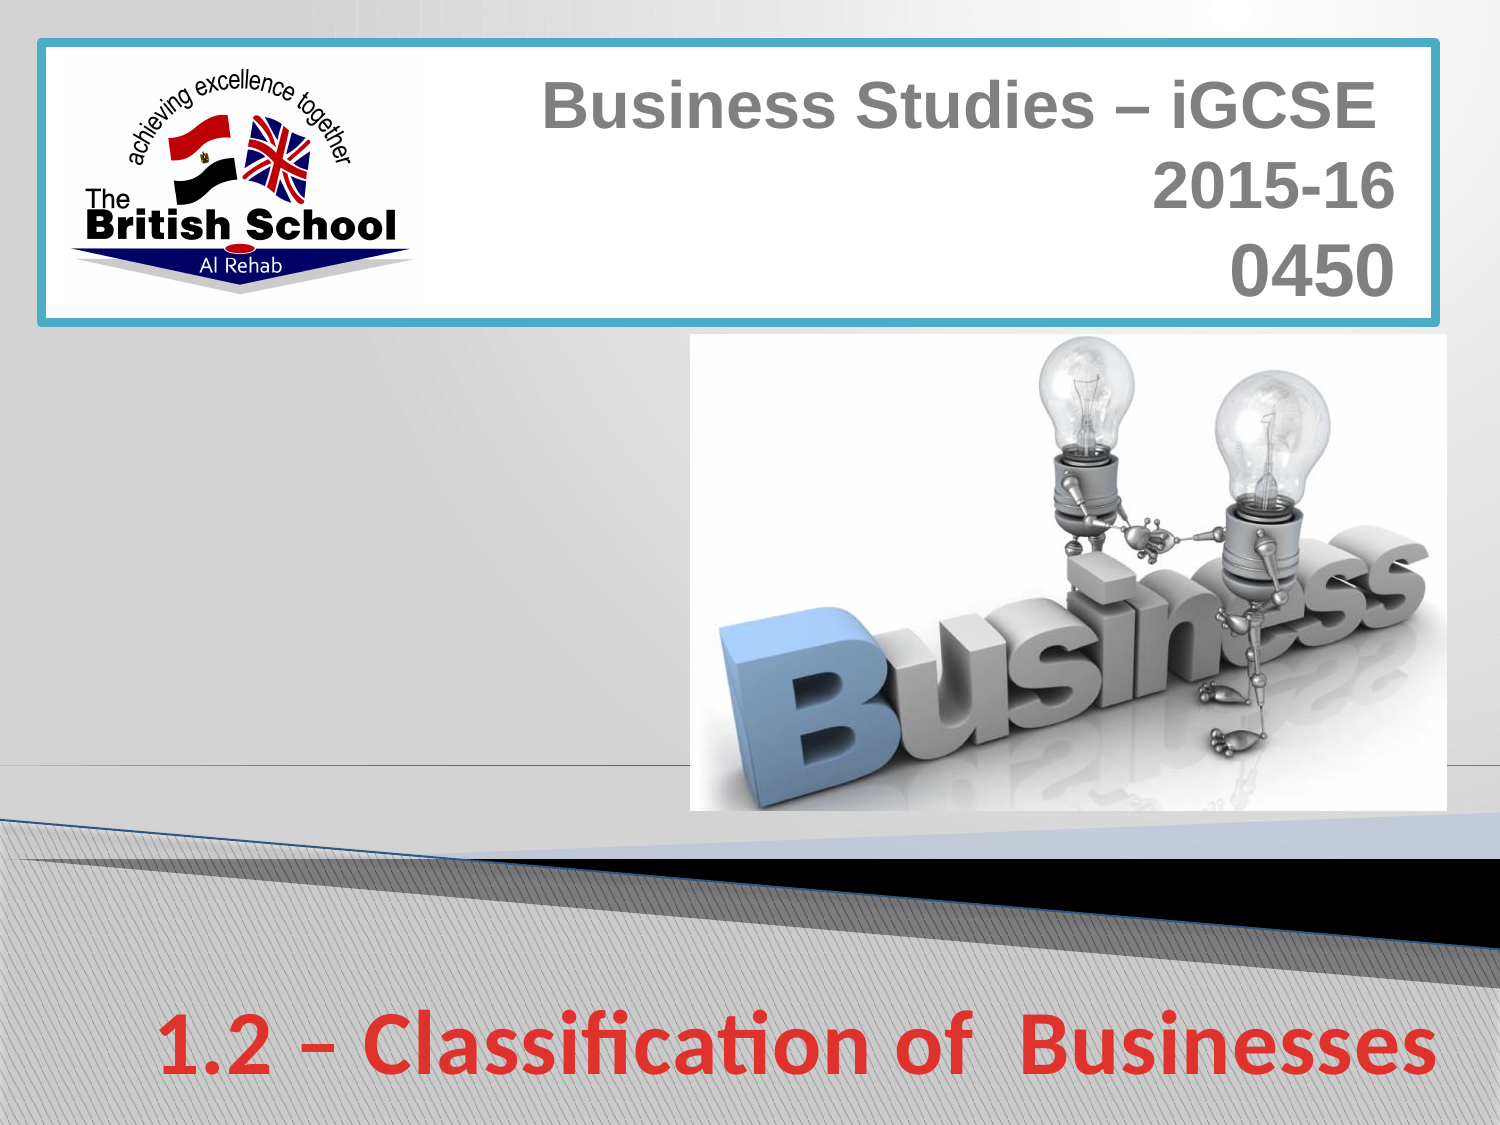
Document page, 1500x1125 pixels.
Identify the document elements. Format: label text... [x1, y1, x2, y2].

subtitle 1.2 – Classification of Businesses [112, 975, 1459, 1103]
picture [64, 54, 420, 312]
text_box Business Studies – iGCSE 2015-16 0450 [420, 54, 1412, 320]
picture [690, 334, 1448, 811]
text_box [37, 38, 1440, 327]
picture [5, 859, 1500, 989]
